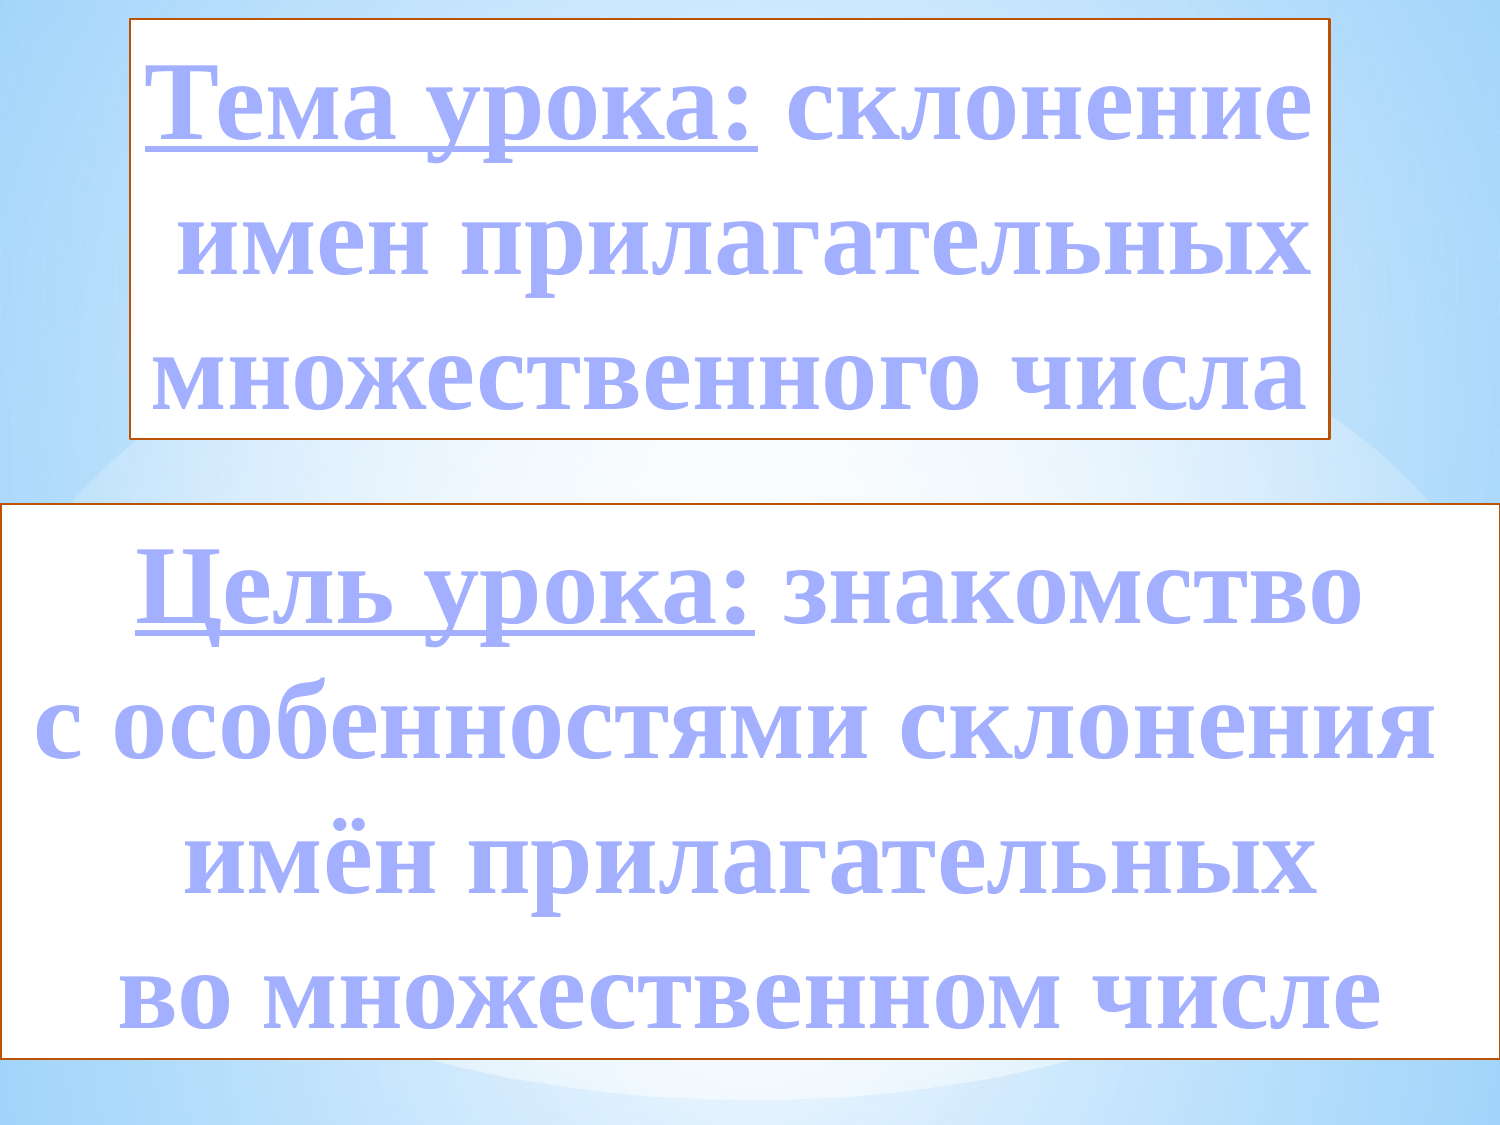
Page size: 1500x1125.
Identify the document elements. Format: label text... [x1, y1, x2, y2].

text_box Цель урока: знакомство с особенностями склонения имён прилагательных во множественном числе [0, 503, 1500, 1060]
text_box Тема урока: склонение имен прилагательных множественного числа [129, 18, 1331, 440]
